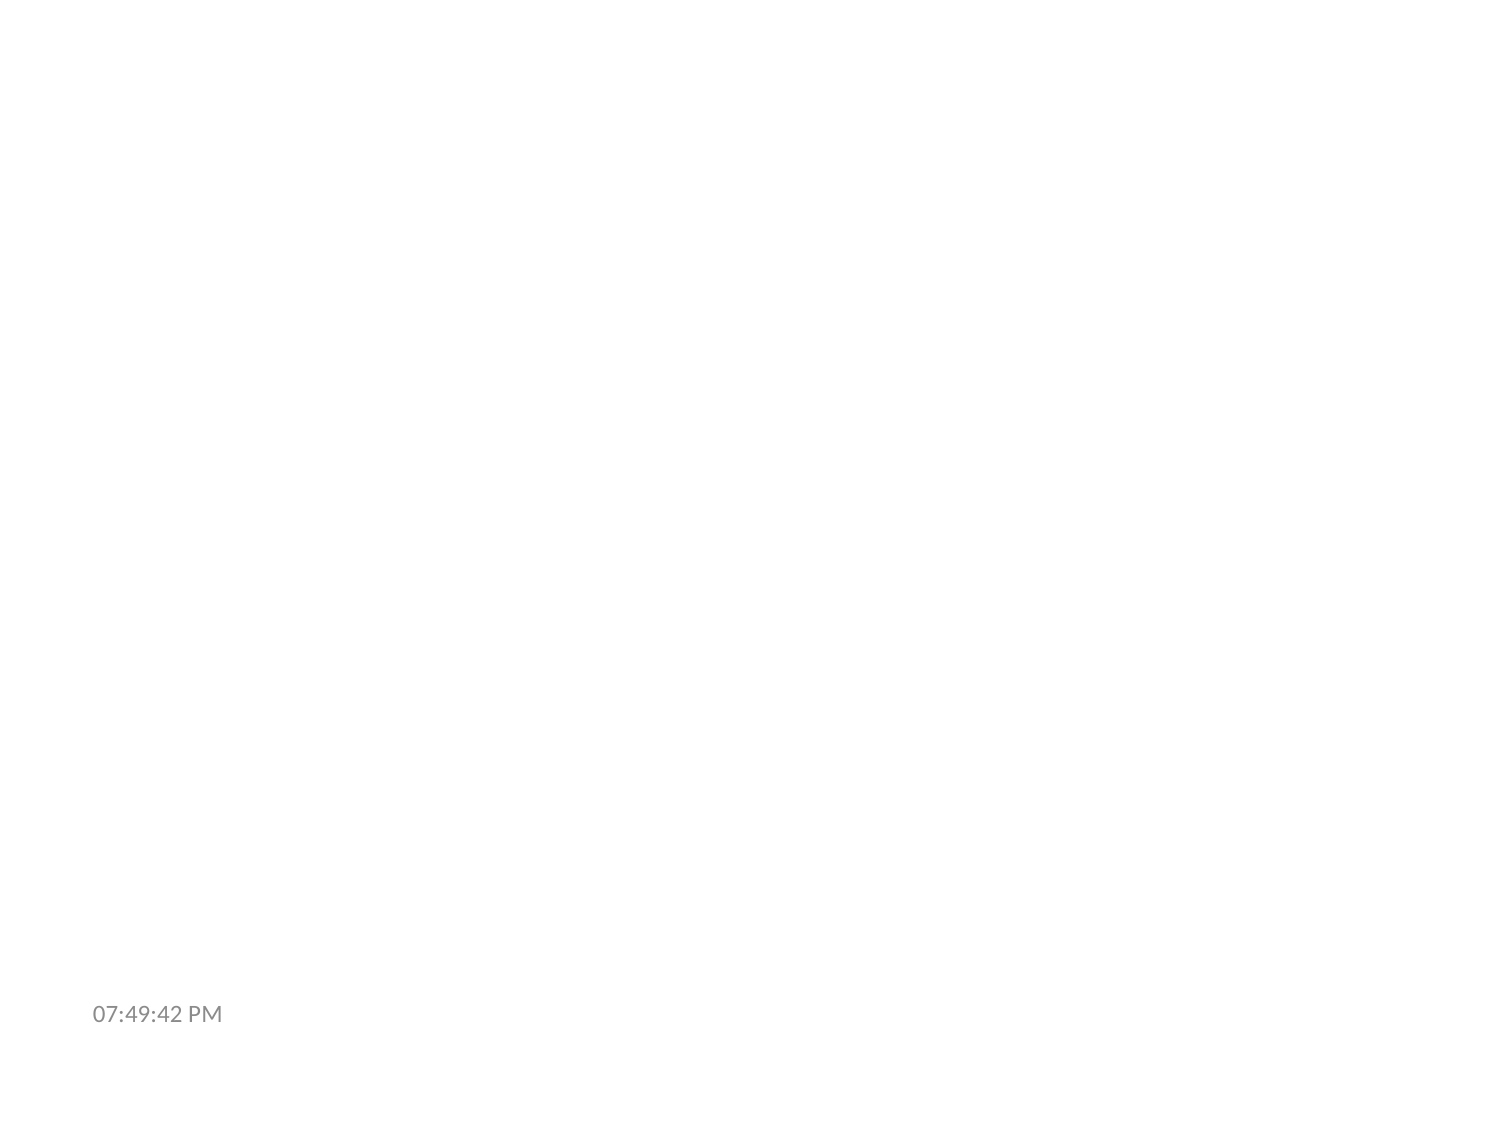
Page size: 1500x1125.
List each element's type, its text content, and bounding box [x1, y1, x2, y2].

text_box 3:35:09 PM [77, 982, 428, 1043]
